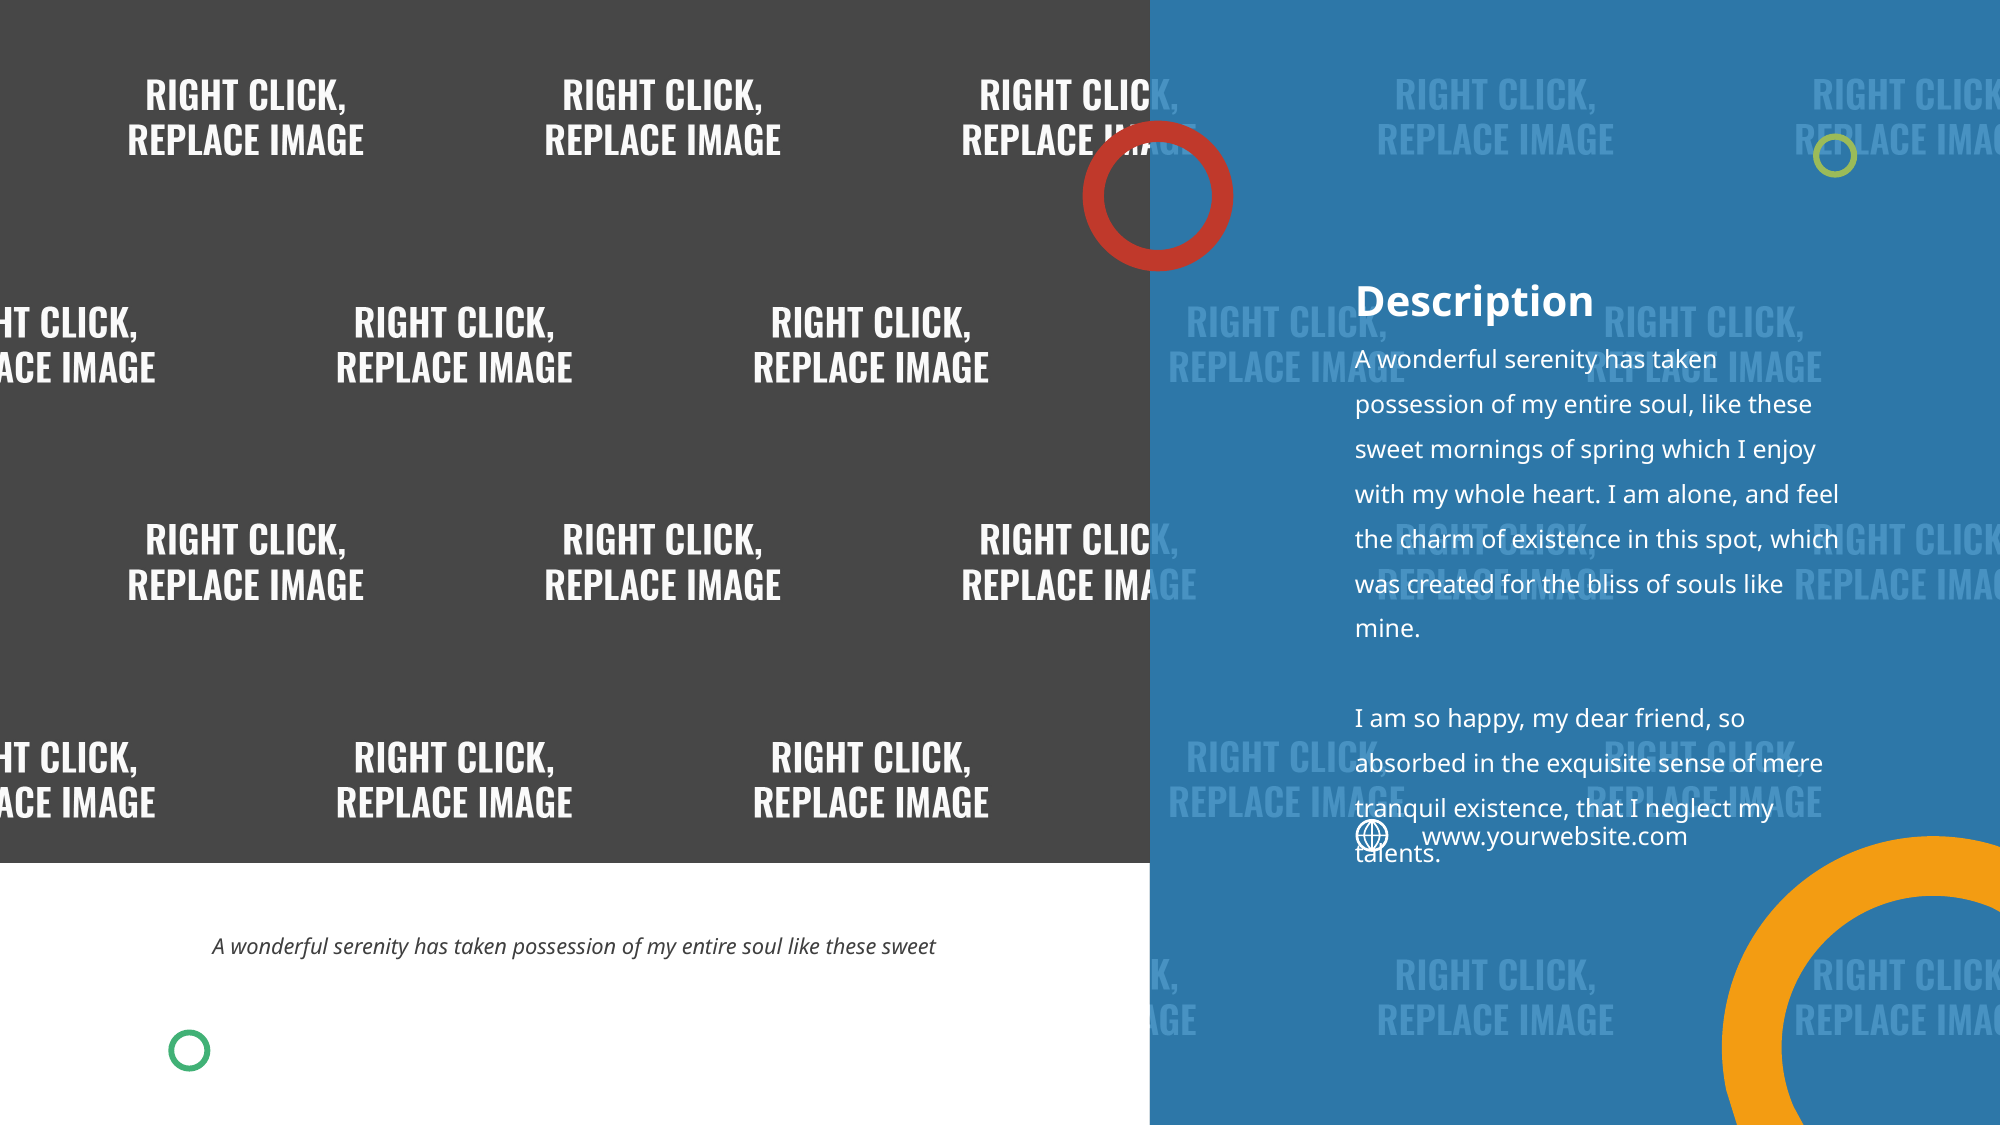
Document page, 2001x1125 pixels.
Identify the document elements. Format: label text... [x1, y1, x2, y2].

text_box A wonderful serenity has taken possession of my entire soul like these sweet [88, 925, 1061, 967]
text_box [167, 1028, 212, 1073]
picture [0, 0, 2000, 1125]
